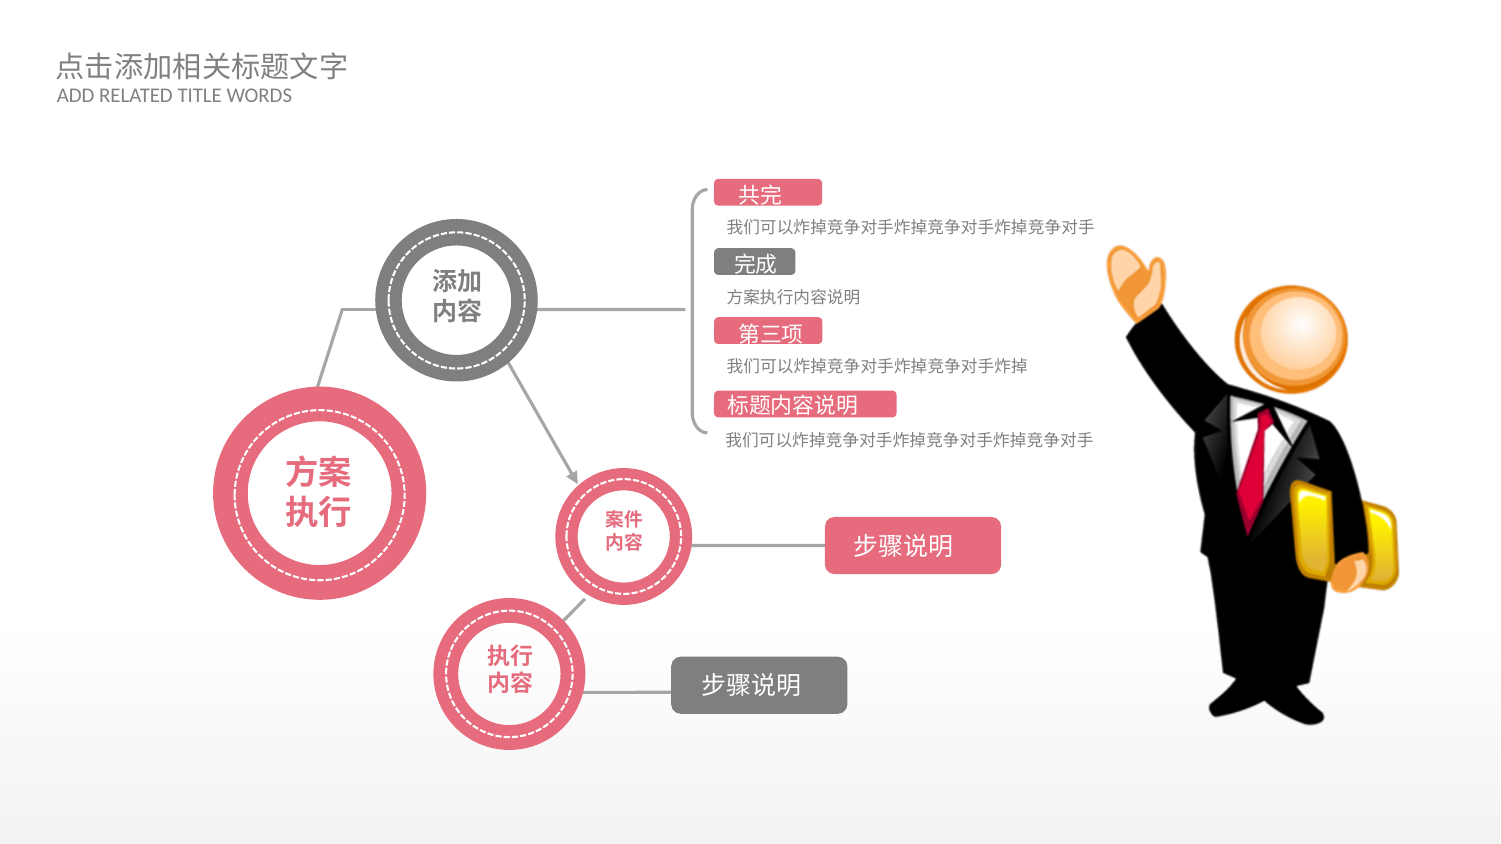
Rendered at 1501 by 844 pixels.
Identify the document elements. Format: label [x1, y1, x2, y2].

text_box [375, 218, 538, 309]
text_box [826, 313, 1065, 384]
text_box [213, 386, 312, 600]
text_box [826, 384, 1065, 458]
picture [1065, 207, 1447, 747]
text_box [555, 468, 693, 605]
text_box [711, 243, 892, 313]
text_box [671, 656, 848, 714]
text_box [711, 173, 1166, 246]
text_box [312, 309, 826, 693]
text_box [692, 189, 708, 309]
text_box [824, 516, 1002, 575]
text_box [433, 597, 586, 750]
text_box [387, 231, 526, 309]
text_box [233, 409, 312, 581]
